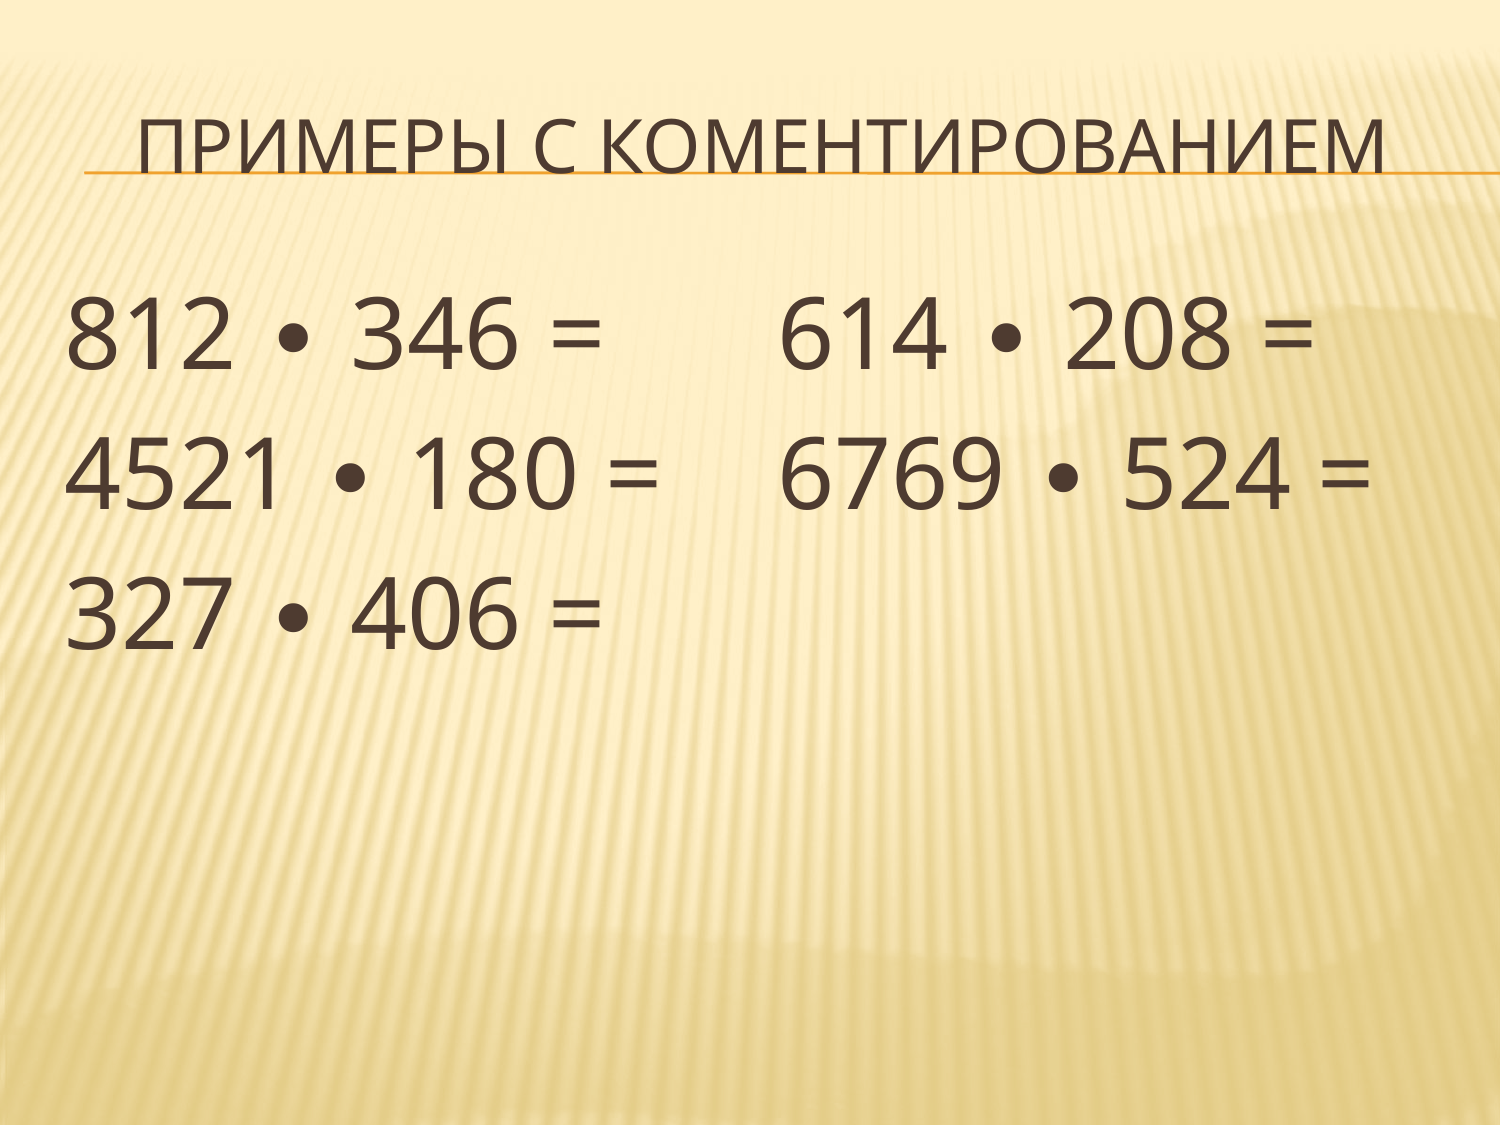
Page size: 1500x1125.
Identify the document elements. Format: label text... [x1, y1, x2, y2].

list 812 ∙ 346 = 4521 ∙ 180 = 327 ∙ 406 = [50, 262, 738, 1038]
title Примеры с коментированием [49, 75, 1475, 213]
list 614 ∙ 208 = 6769 ∙ 524 = [762, 262, 1475, 1038]
